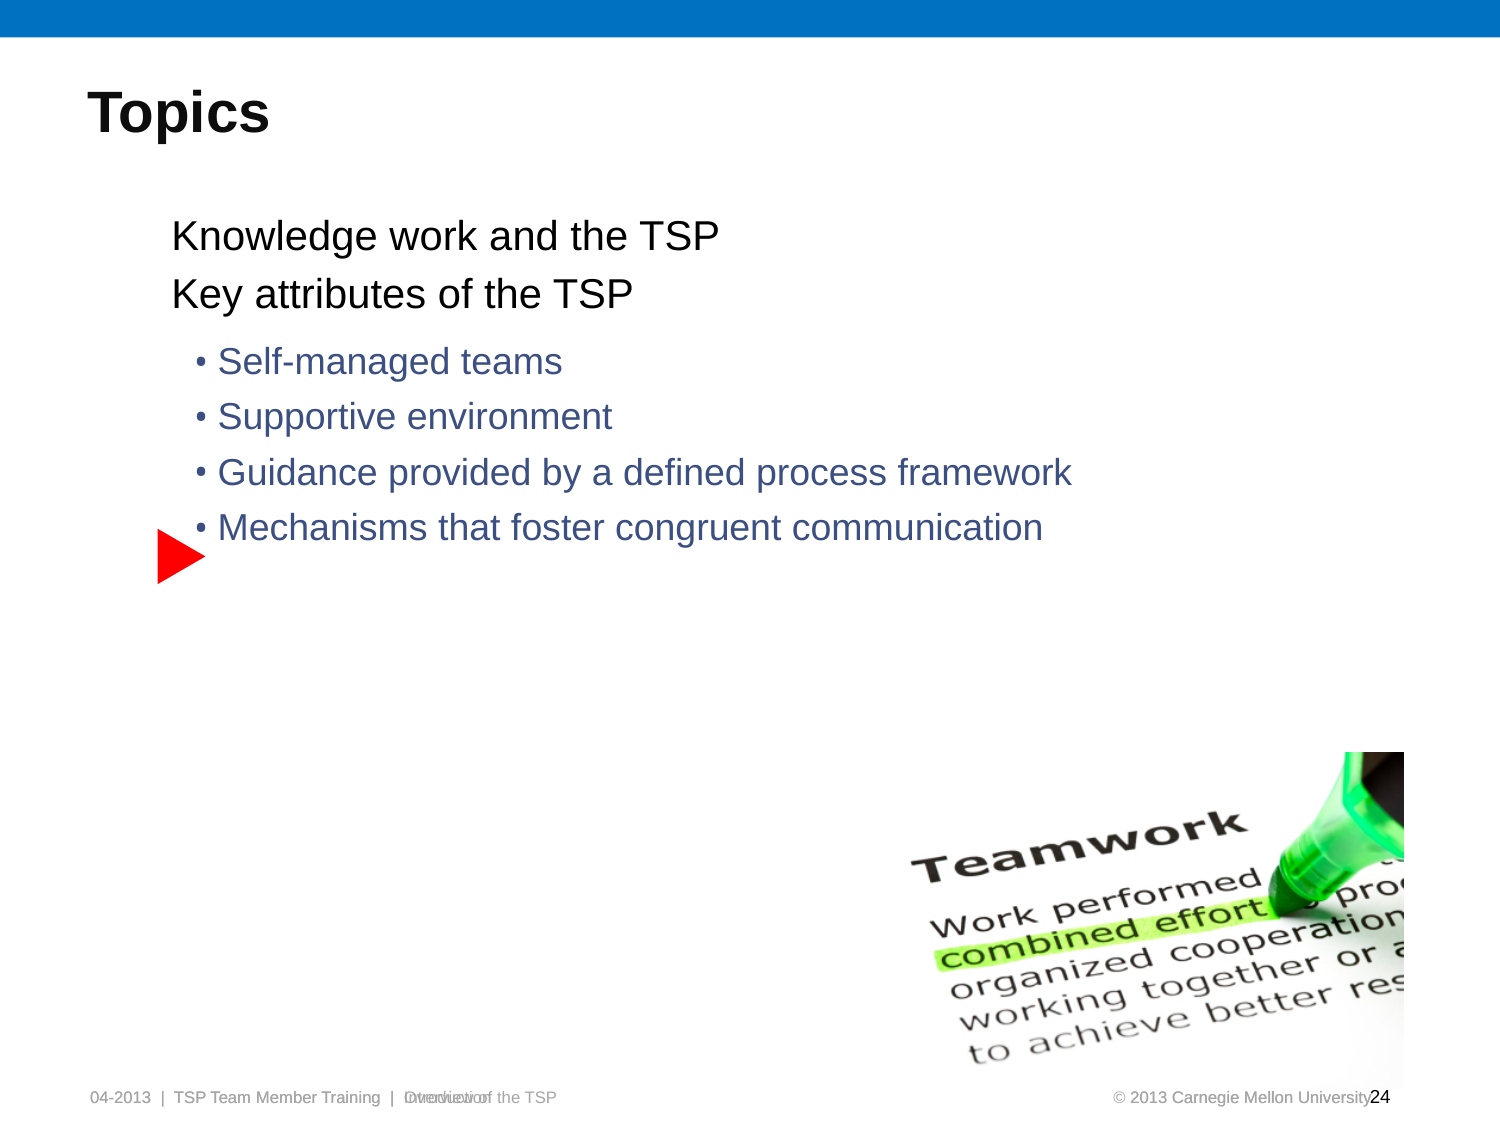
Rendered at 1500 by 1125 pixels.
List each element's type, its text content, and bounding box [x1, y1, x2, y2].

picture [897, 752, 1404, 1089]
text_box [157, 528, 206, 585]
list Knowledge work and the TSP Key attributes of the TSP Self-managed teams Supportive environment Guidance provided by a defined process framework Mechanisms that foster congruent communication [170, 212, 1440, 1026]
title Topics [87, 87, 1439, 226]
